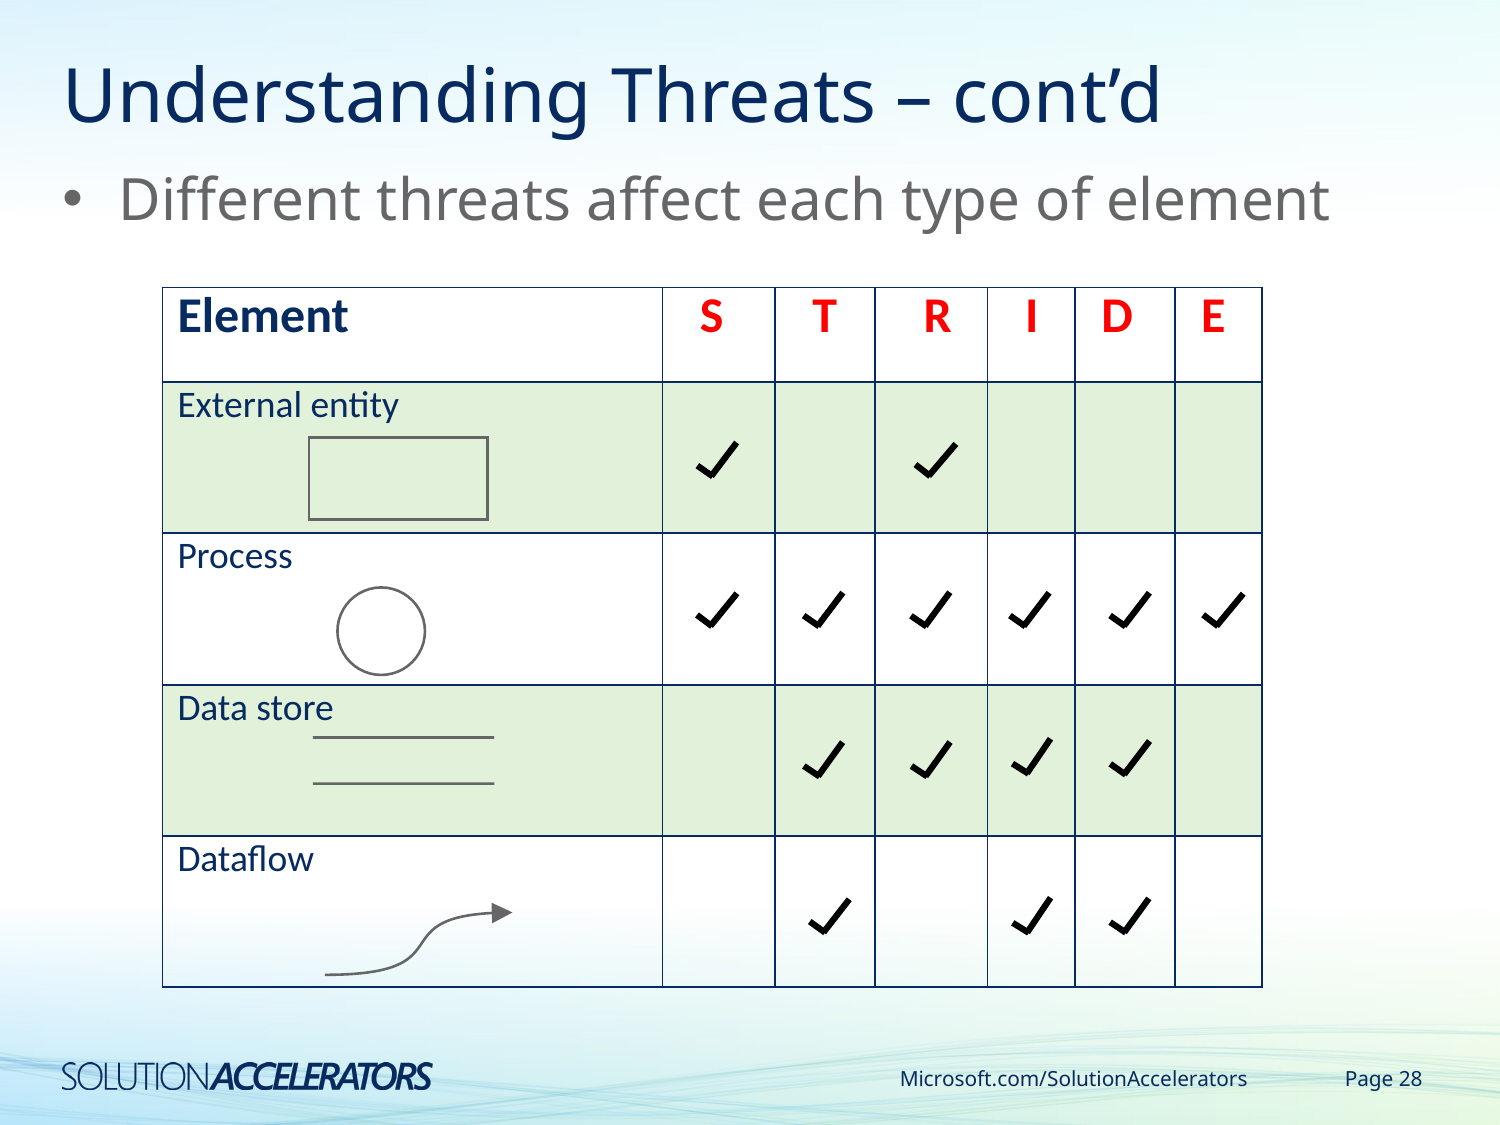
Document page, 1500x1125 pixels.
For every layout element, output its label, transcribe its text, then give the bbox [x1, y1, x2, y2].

table_header I [988, 288, 1074, 381]
table_cell [1076, 837, 1174, 986]
table_cell [1176, 534, 1261, 684]
table_cell [876, 534, 987, 684]
title Understanding Threats – cont’d [62, 37, 1438, 138]
table_cell [988, 686, 1074, 835]
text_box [900, 718, 958, 788]
table_header Element [163, 288, 662, 381]
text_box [687, 418, 745, 488]
table_header D [1076, 288, 1174, 381]
list Different threats affect each type of element [62, 162, 1438, 1005]
text_box [337, 587, 425, 675]
table_header R [876, 288, 987, 381]
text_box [905, 418, 963, 488]
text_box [999, 568, 1057, 638]
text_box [324, 912, 513, 988]
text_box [900, 568, 958, 638]
table_cell [988, 383, 1074, 532]
table_cell [663, 837, 774, 986]
table_header T [776, 288, 874, 381]
table_cell [988, 837, 1074, 986]
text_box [274, 437, 488, 568]
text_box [799, 874, 857, 944]
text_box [687, 568, 745, 638]
table_cell External entity [163, 383, 662, 532]
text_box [1001, 874, 1059, 944]
table_cell [876, 686, 987, 835]
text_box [1001, 715, 1059, 785]
table_cell [663, 534, 774, 684]
table_header S [663, 288, 774, 381]
table_cell [776, 837, 874, 986]
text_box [312, 737, 495, 856]
table_cell [876, 383, 987, 532]
table_cell [1076, 534, 1174, 684]
table_cell [776, 686, 874, 835]
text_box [1099, 568, 1157, 638]
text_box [793, 718, 851, 788]
table_cell [776, 534, 874, 684]
footer Microsoft.com/SolutionAccelerators [787, 1050, 1263, 1110]
table_header E [1176, 288, 1261, 381]
table_cell [776, 383, 874, 532]
table_cell [1176, 383, 1261, 532]
slide_number Page 28 [1287, 1050, 1438, 1110]
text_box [793, 568, 851, 638]
table_cell Data store [163, 686, 662, 835]
table_cell [876, 837, 987, 986]
table_cell [1076, 383, 1174, 532]
table_cell [663, 383, 774, 532]
table_cell [1076, 686, 1174, 835]
table_cell Process [163, 534, 662, 684]
table_cell [988, 534, 1074, 684]
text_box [1193, 568, 1251, 638]
table_cell Dataflow [163, 837, 662, 986]
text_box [1099, 874, 1157, 944]
table_cell [1176, 686, 1261, 835]
table_cell [663, 686, 774, 835]
table_cell [1176, 837, 1261, 986]
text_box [1100, 716, 1157, 786]
picture [0, 1, 1500, 1125]
